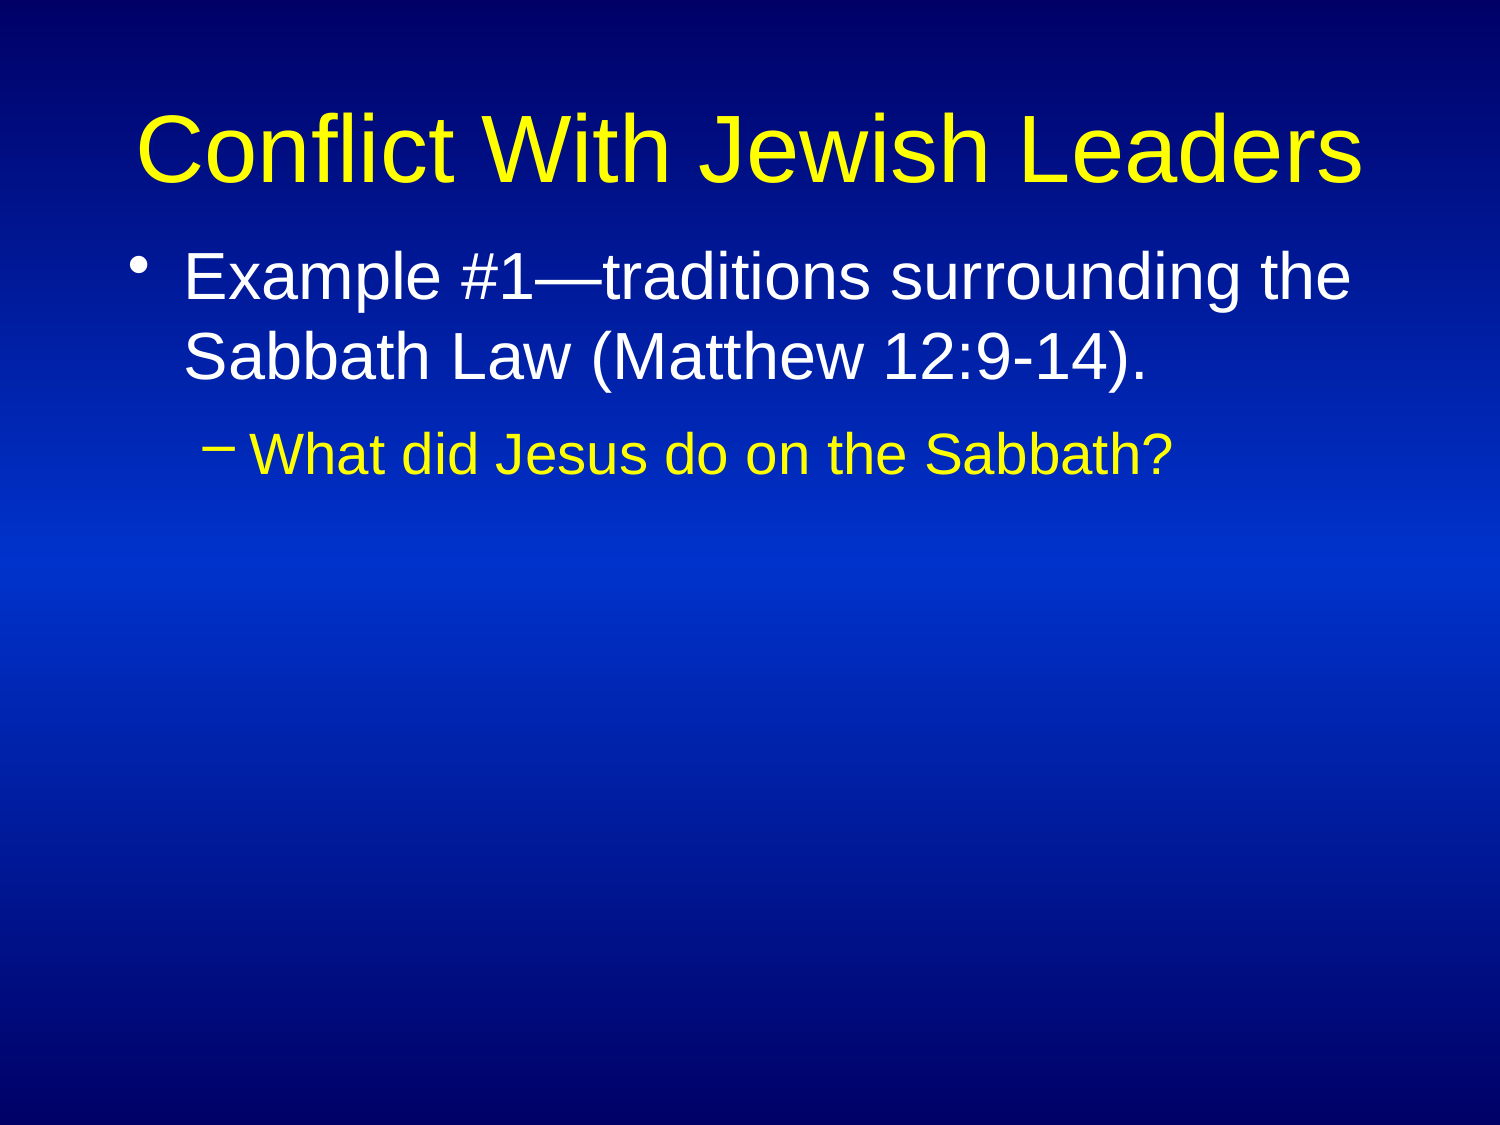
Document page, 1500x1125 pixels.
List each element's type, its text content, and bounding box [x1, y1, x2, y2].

title Conflict With Jewish Leaders [37, 50, 1463, 238]
list Example #1—traditions surrounding the Sabbath Law (Matthew 12:9-14). What did Jesus do on the Sabbath? [112, 224, 1463, 1025]
